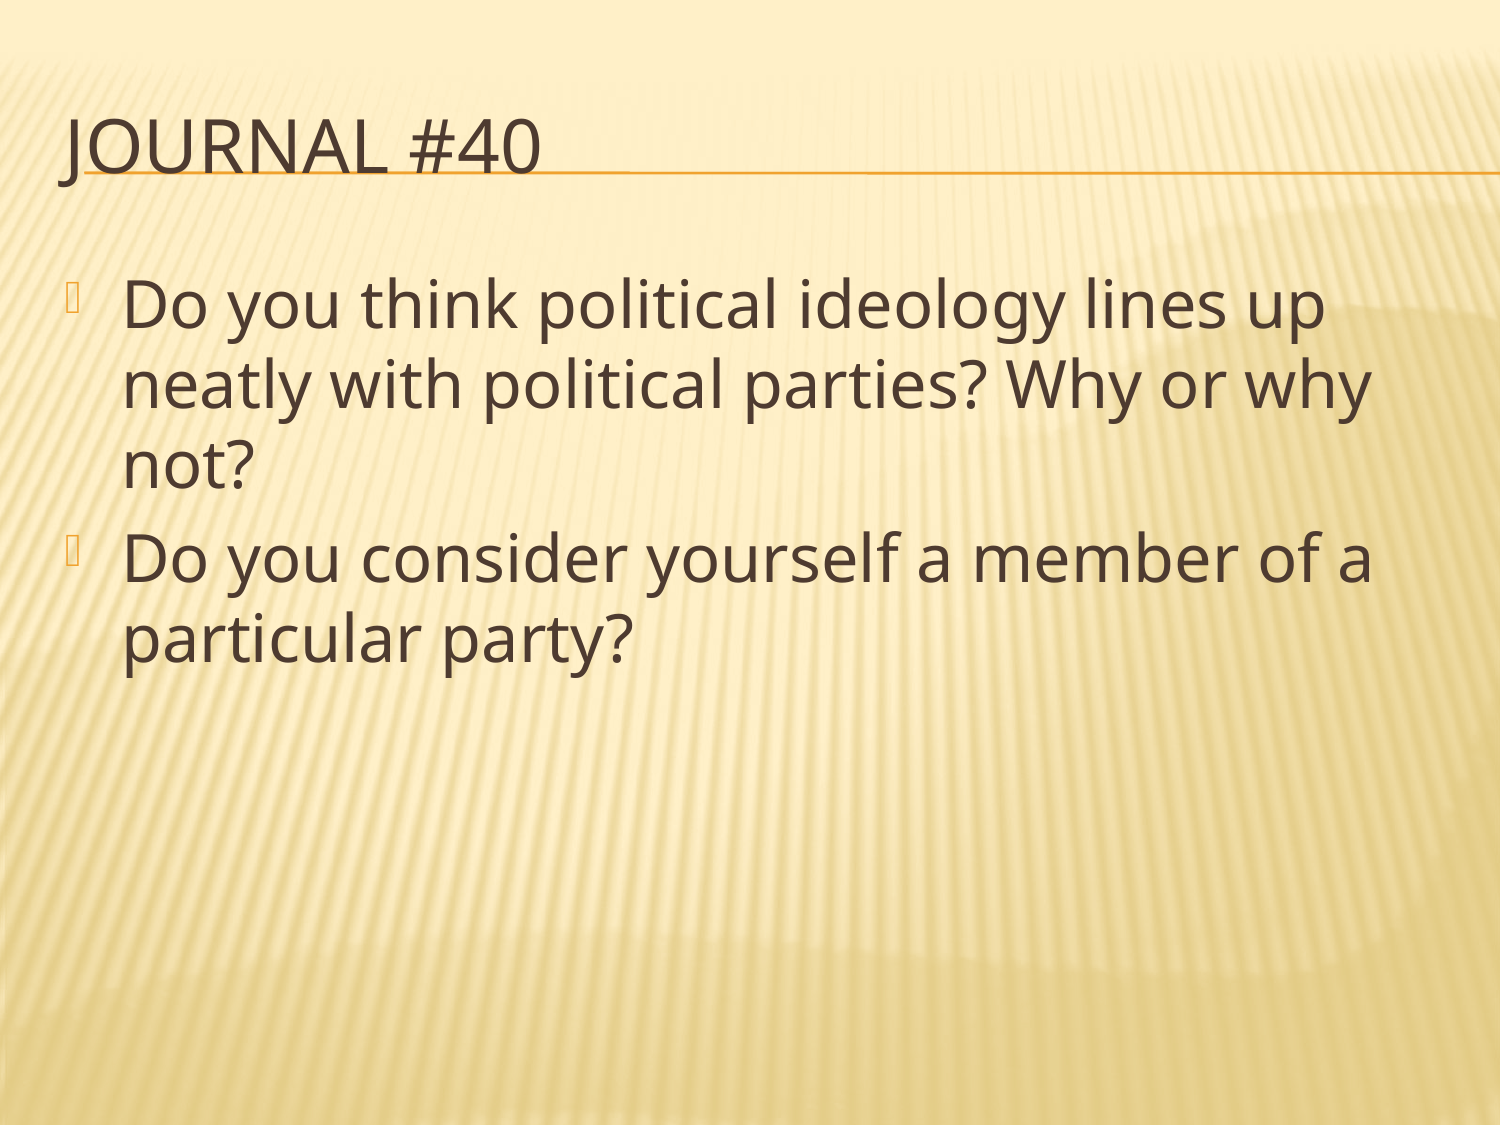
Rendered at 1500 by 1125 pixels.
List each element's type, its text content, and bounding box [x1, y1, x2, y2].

list Do you think political ideology lines up neatly with political parties? Why or why not? Do you consider yourself a member of a particular party? [50, 254, 1475, 998]
title Journal #40 [50, 75, 1475, 213]
